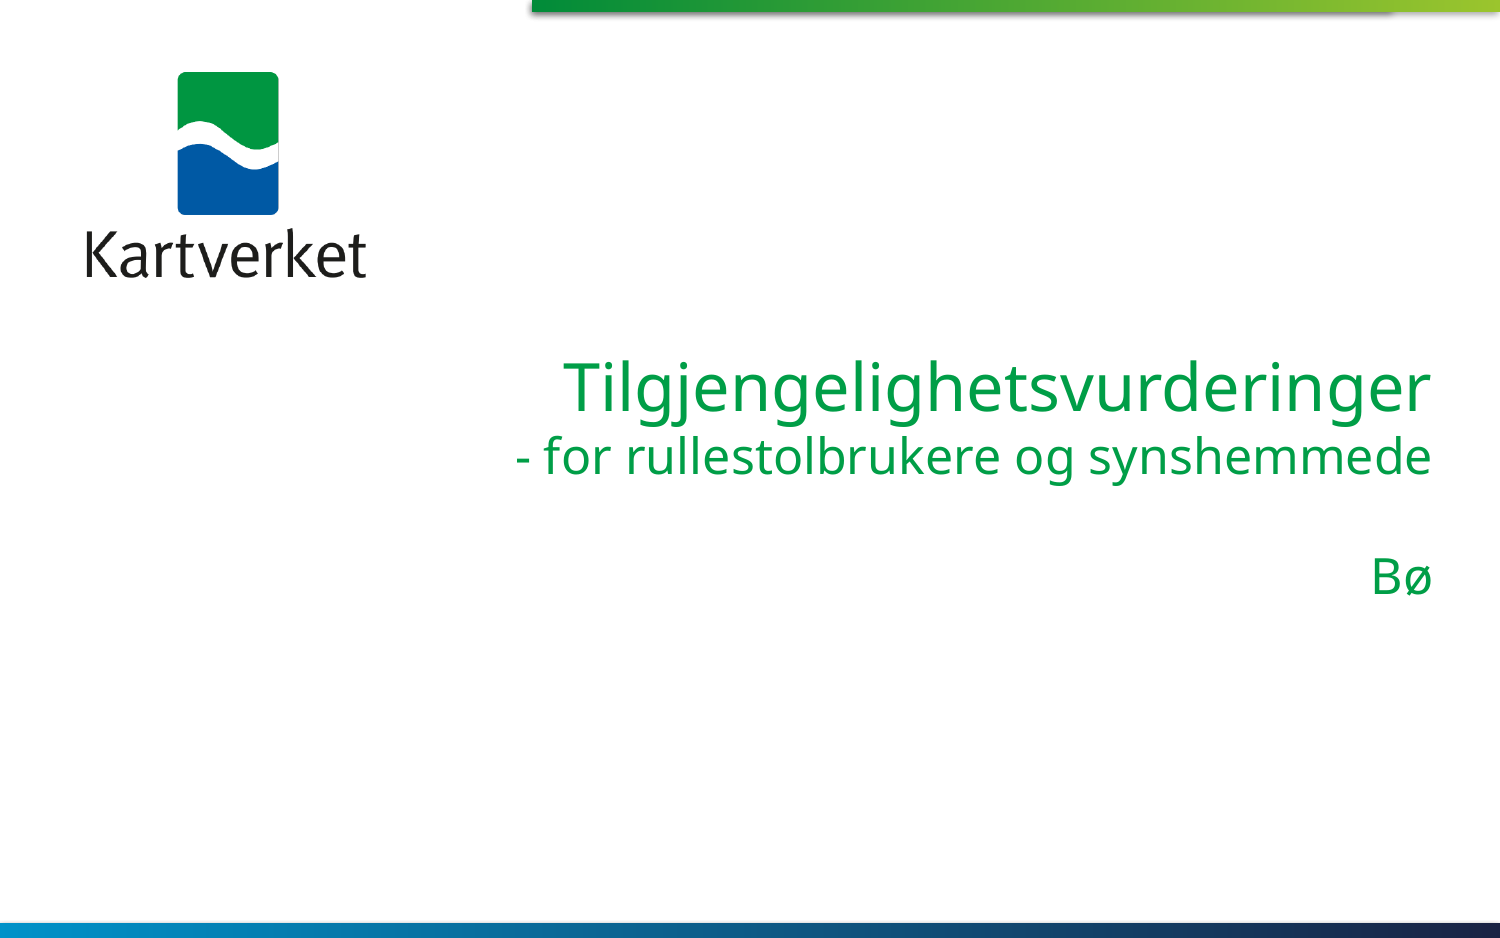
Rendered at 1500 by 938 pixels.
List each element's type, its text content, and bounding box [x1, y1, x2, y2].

text_box Tilgjengelighetsvurderinger - for rullestolbrukere og synshemmede Bø [66, 337, 1449, 613]
